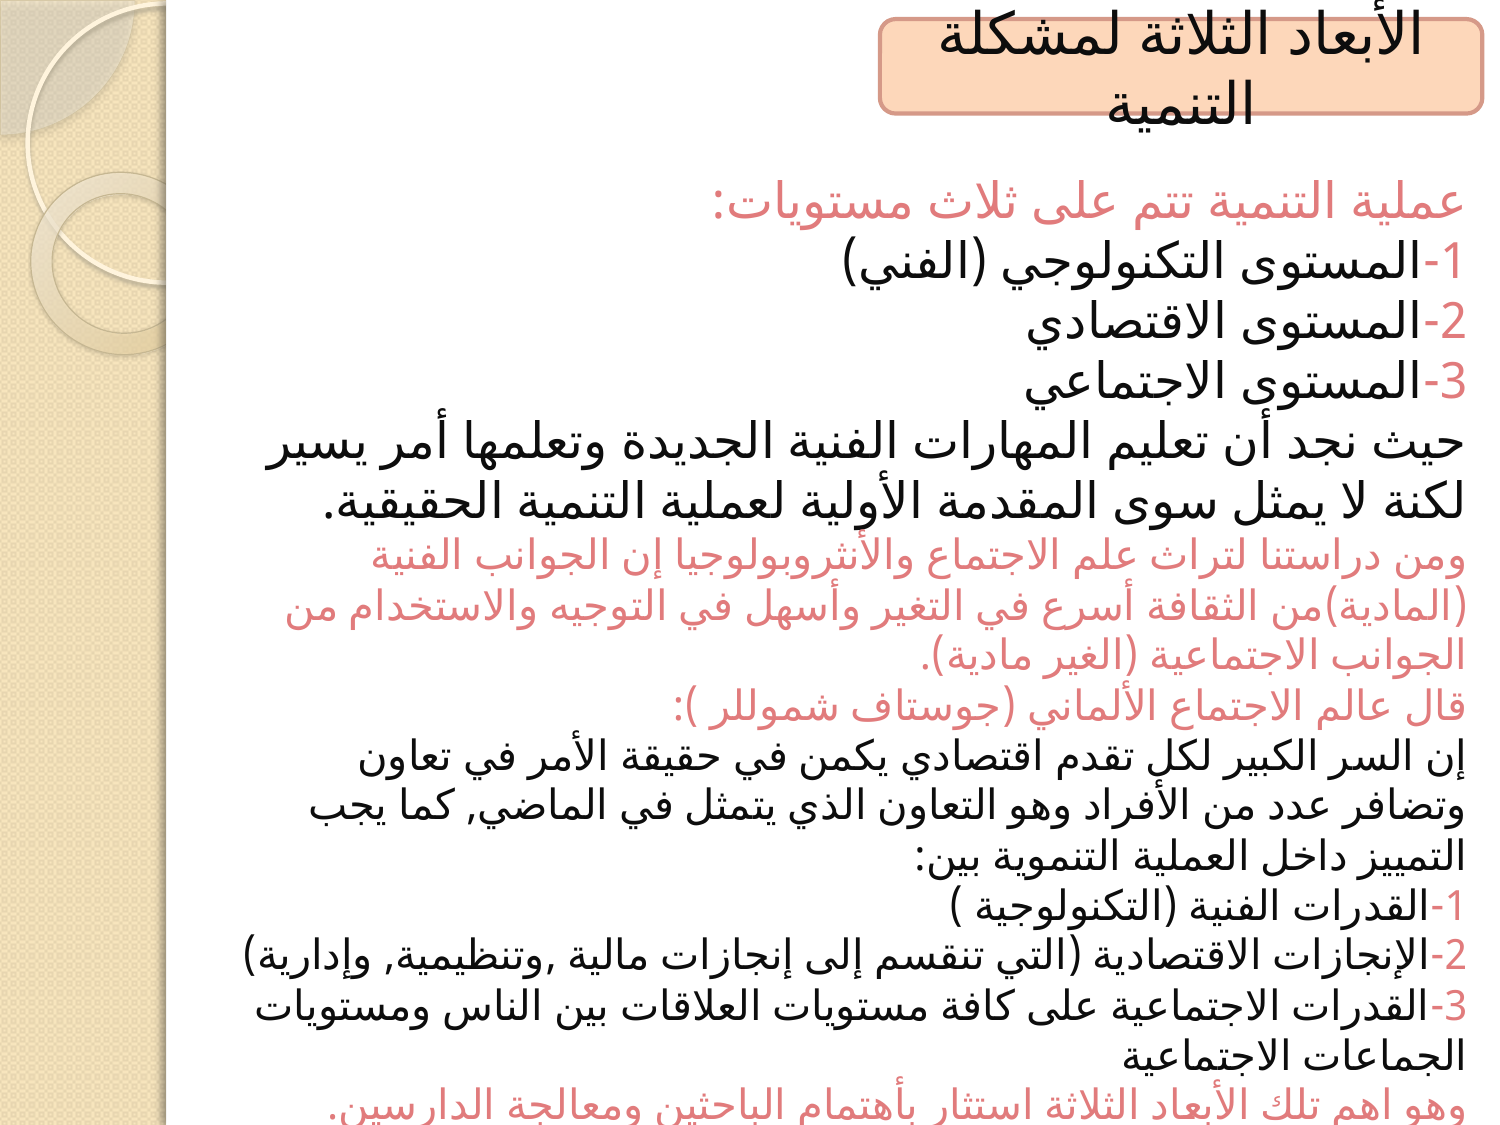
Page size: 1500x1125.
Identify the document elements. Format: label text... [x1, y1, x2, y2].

text_box عملية التنمية تتم على ثلاث مستويات: 1-المستوى التكنولوجي (الفني) 2-المستوى الاقتصادي 3-المستوى الاجتماعي حيث نجد أن تعليم المهارات الفنية الجديدة وتعلمها أمر يسير لكنة لا يمثل سوى المقدمة الأولية لعملية التنمية الحقيقية. ومن دراستنا لتراث علم الاجتماع والأنثروبولوجيا إن الجوانب الفنية (المادية)من الثقافة أسرع في التغير وأسهل في التوجيه والاستخدام من الجوانب الاجتماعية (الغير مادية). قال عالم الاجتماع الألماني (جوستاف شموللر ): إن السر الكبير لكل تقدم اقتصادي يكمن في حقيقة الأمر في تعاون وتضافر عدد من الأفراد وهو التعاون الذي يتمثل في الماضي, كما يجب التمييز داخل العملية التنموية بين: 1-القدرات الفنية (التكنولوجية ) 2-الإنجازات الاقتصادية (التي تنقسم إلى إنجازات مالية ,وتنظيمية, وإدارية) 3-القدرات الاجتماعية على كافة مستويات العلاقات بين الناس ومستويات الجماعات الاجتماعية وهو اهم تلك الأبعاد الثلاثة استثار بأهتمام الباحثين ومعالجة الدارسين. [226, 160, 1483, 1125]
text_box الأبعاد الثلاثة لمشكلة التنمية [877, 16, 1485, 116]
